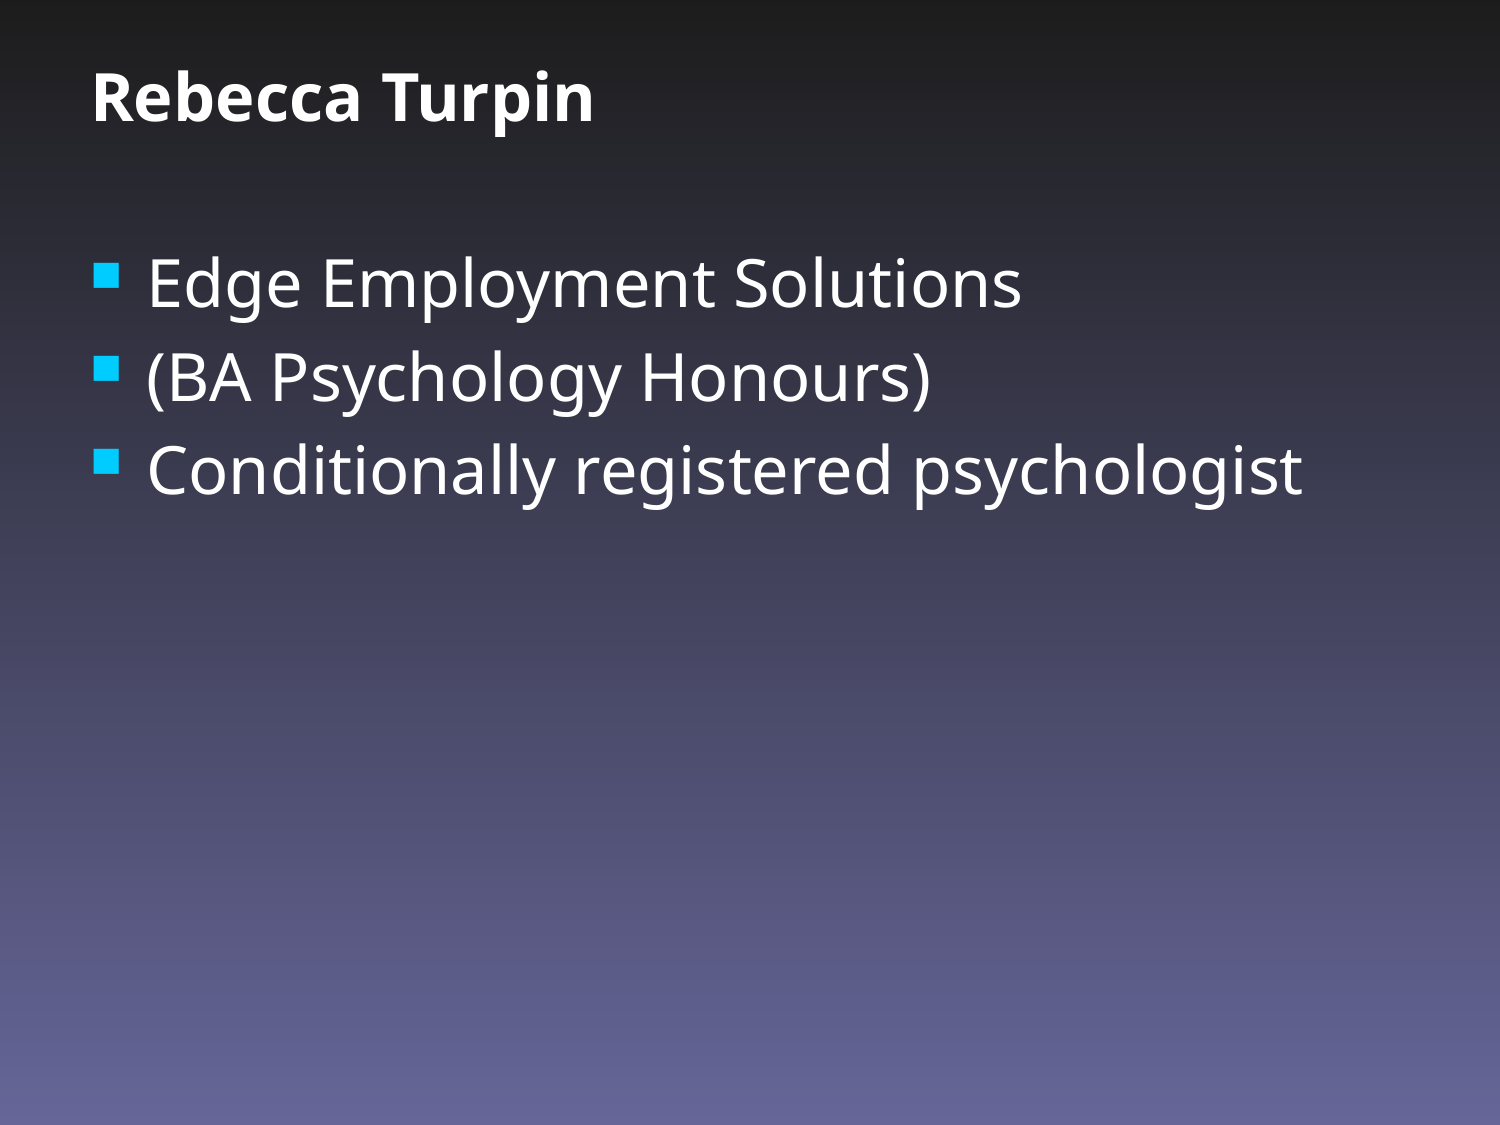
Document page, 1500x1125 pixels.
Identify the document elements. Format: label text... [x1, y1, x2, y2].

list Rebecca Turpin Edge Employment Solutions (BA Psychology Honours) Conditionally registered psychologist [74, 46, 1426, 1001]
